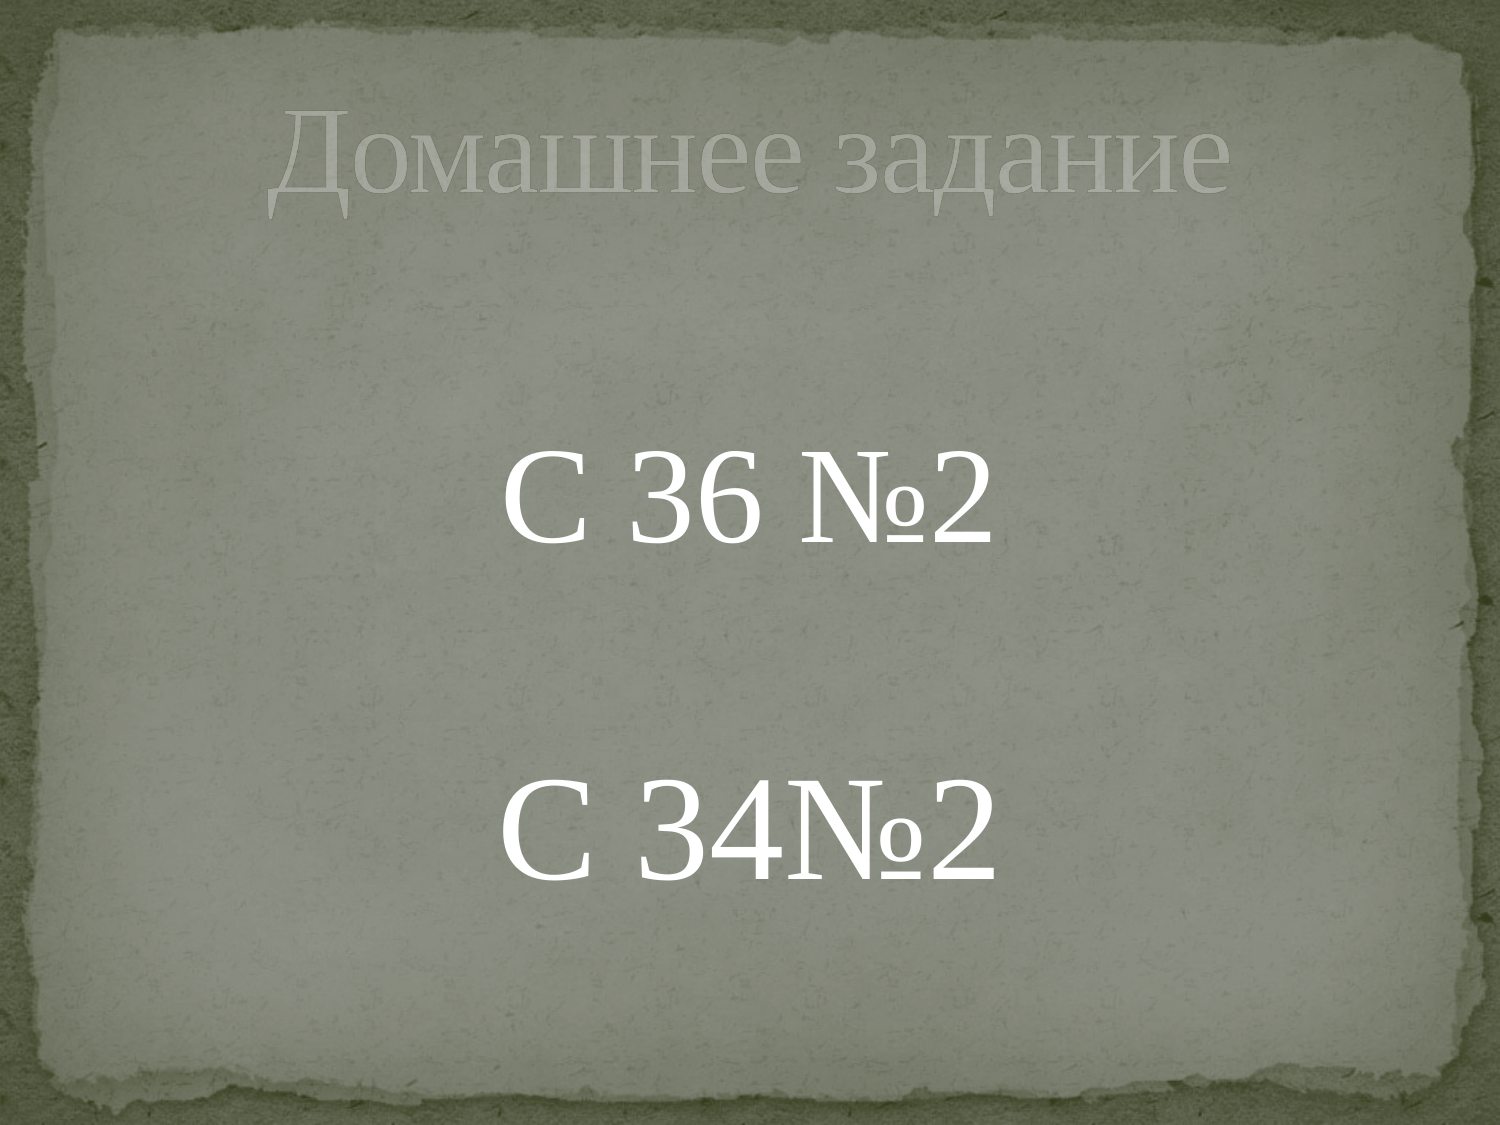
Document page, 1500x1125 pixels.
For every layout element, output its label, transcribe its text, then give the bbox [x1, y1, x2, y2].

list С 36 №2 С 34№2 [75, 249, 1425, 1000]
title Домашнее задание [74, 24, 1425, 225]
